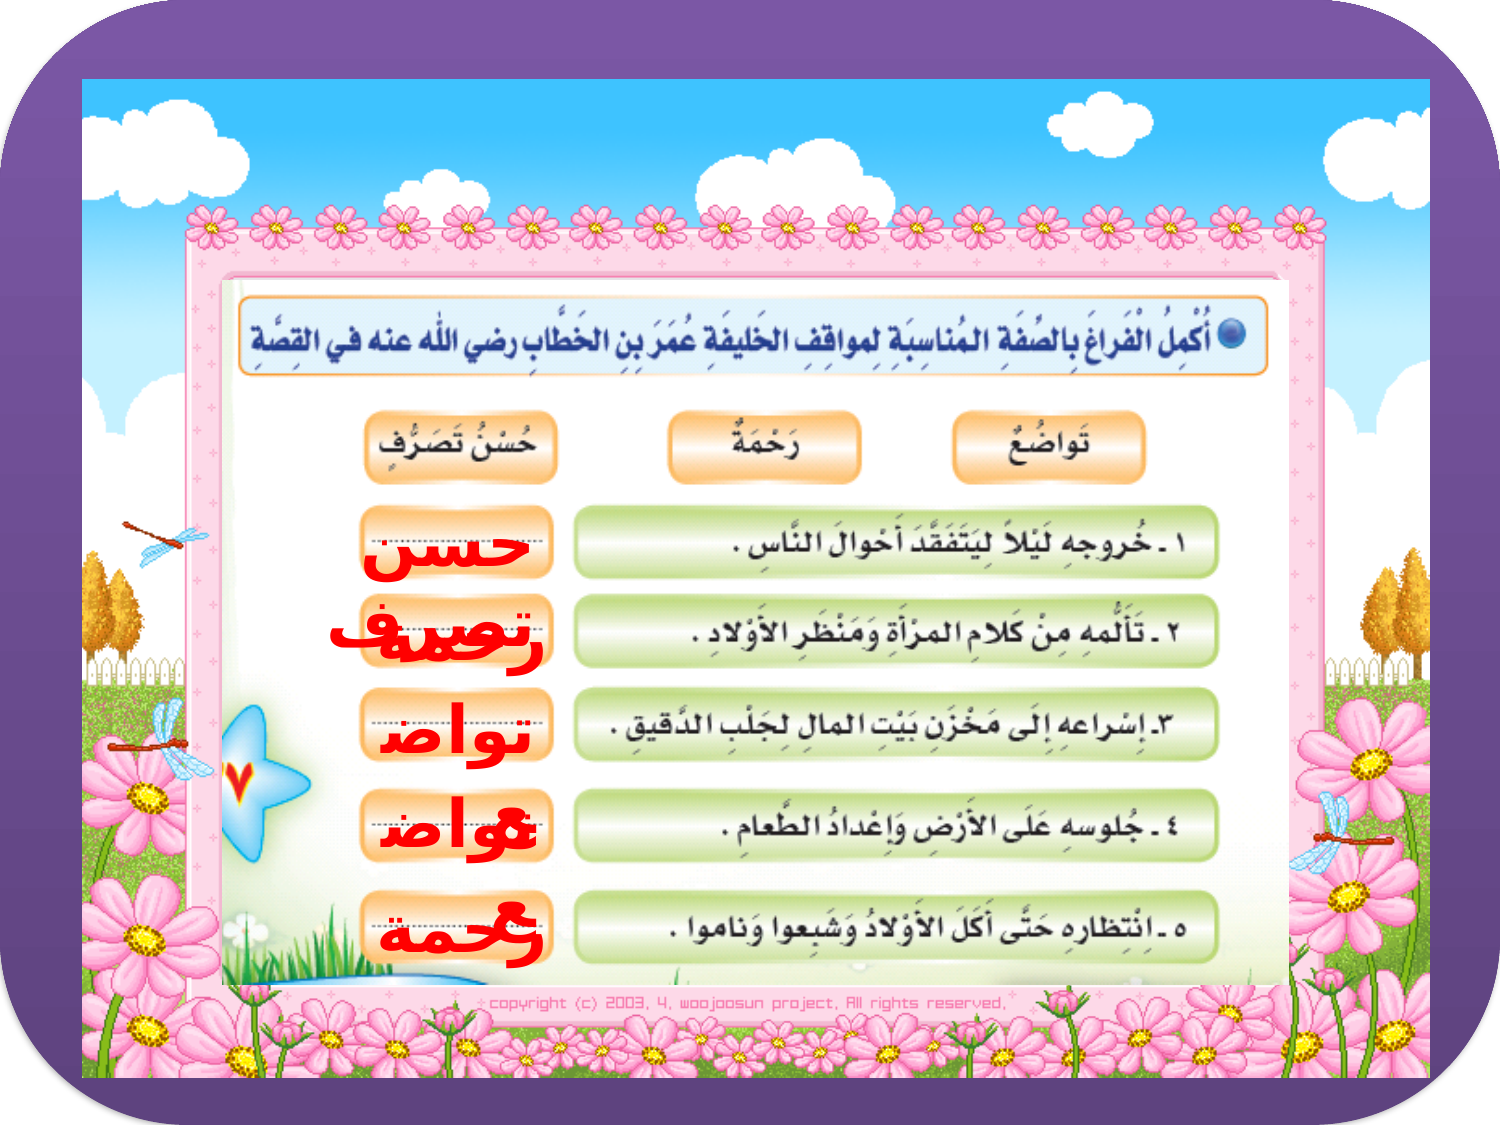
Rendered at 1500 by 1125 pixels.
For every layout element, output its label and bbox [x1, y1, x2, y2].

text_box [0, 0, 1500, 1125]
picture [81, 79, 1430, 1079]
